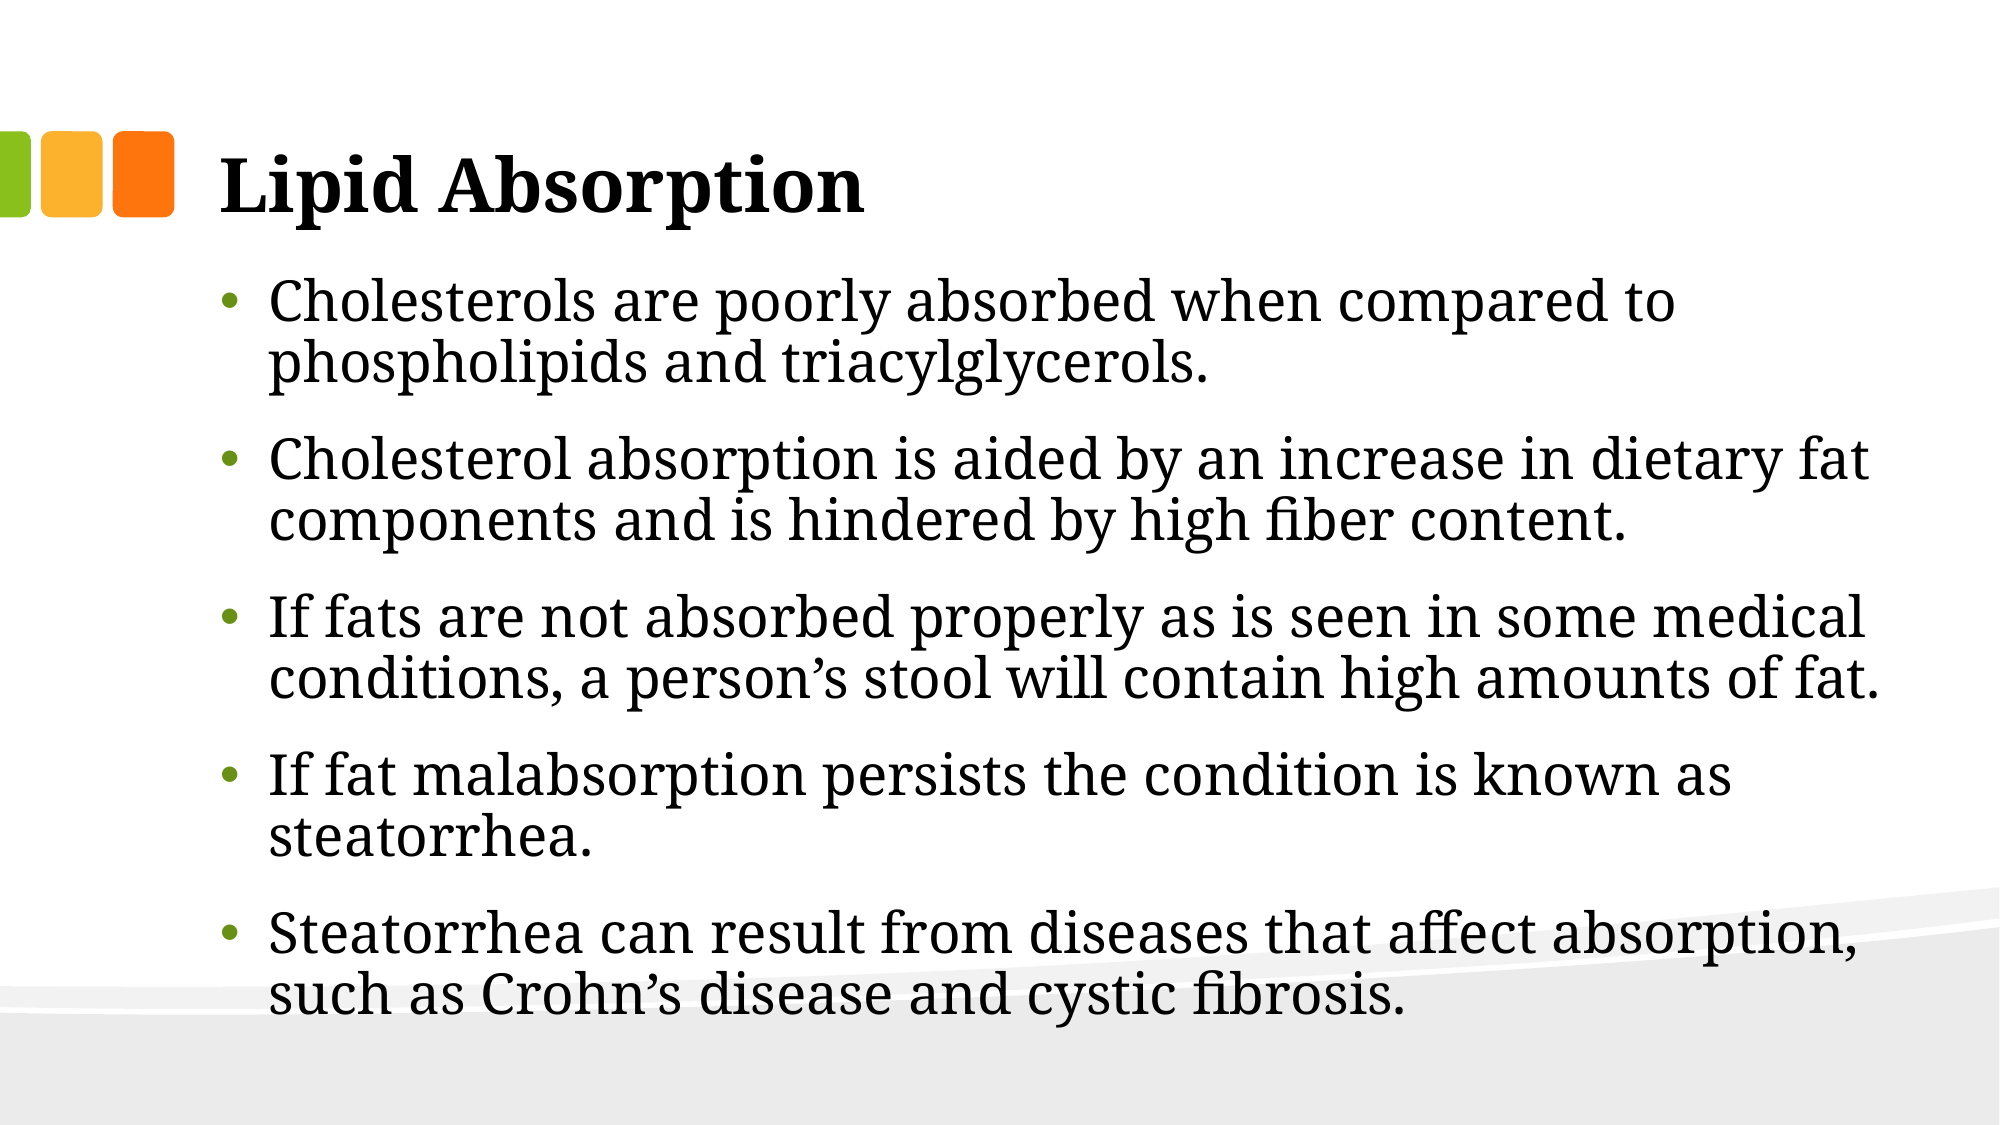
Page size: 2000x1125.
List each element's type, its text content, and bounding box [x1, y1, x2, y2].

list Cholesterols are poorly absorbed when compared to phospholipids and triacylglycerols. Cholesterol absorption is aided by an increase in dietary fat components and is hindered by high fiber content. If fats are not absorbed properly as is seen in some medical conditions, a person’s stool will contain high amounts of fat. If fat malabsorption persists the condition is known as steatorrhea. Steatorrhea can result from diseases that affect absorption, such as Crohn’s disease and cystic fibrosis. [199, 262, 1913, 1050]
title Lipid Absorption [199, 24, 1800, 238]
